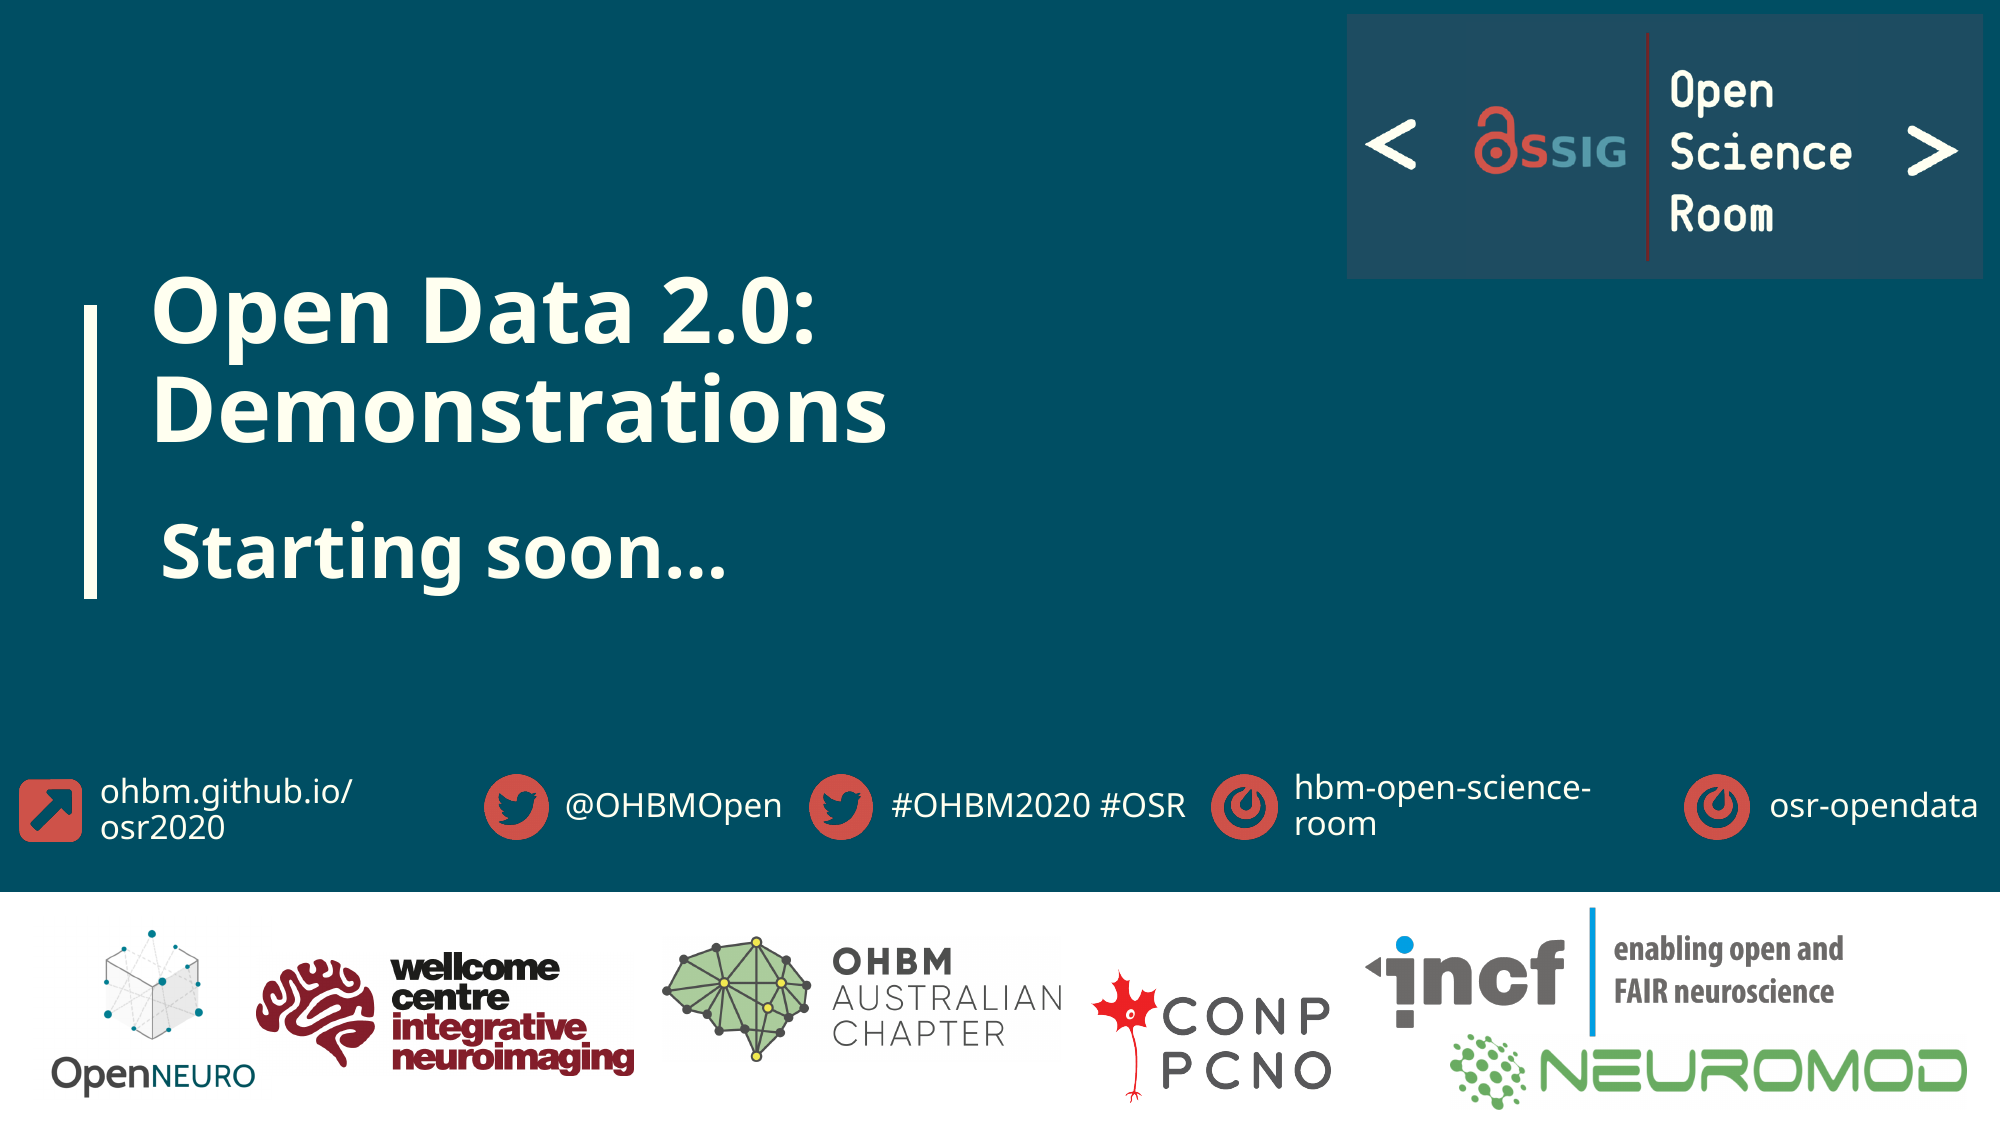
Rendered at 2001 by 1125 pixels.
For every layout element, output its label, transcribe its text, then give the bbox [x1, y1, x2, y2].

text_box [1211, 774, 1680, 840]
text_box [1684, 774, 2000, 840]
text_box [484, 771, 800, 843]
text_box [0, 0, 2000, 893]
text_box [19, 775, 490, 846]
title Open Data 2.0: Demonstrations [134, 294, 1484, 470]
picture [1348, 15, 1982, 278]
text_box Starting soon… [145, 427, 1495, 603]
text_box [33, 863, 1967, 1110]
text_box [808, 770, 1208, 844]
